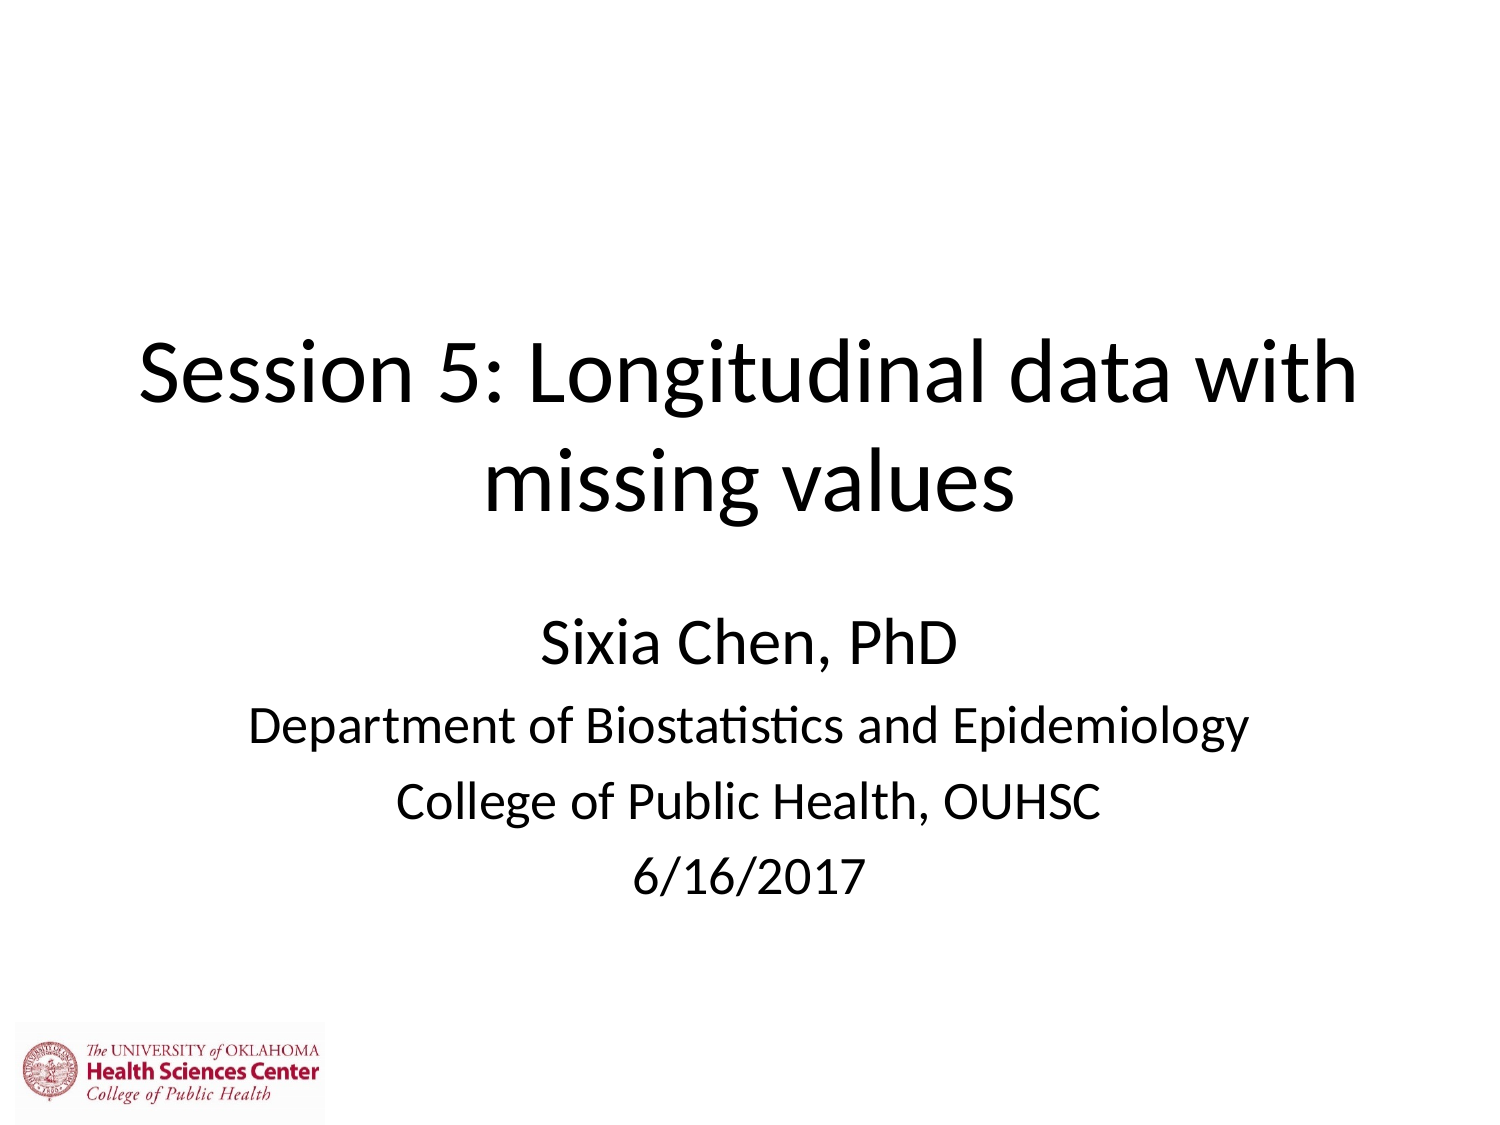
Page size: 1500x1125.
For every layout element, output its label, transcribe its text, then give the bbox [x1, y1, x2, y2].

subtitle Sixia Chen, PhD Department of Biostatistics and Epidemiology College of Public Health, OUHSC 6/16/2017 [225, 590, 1275, 1025]
title Session 5: Longitudinal data with missing values [112, 249, 1388, 591]
picture [15, 1022, 325, 1125]
